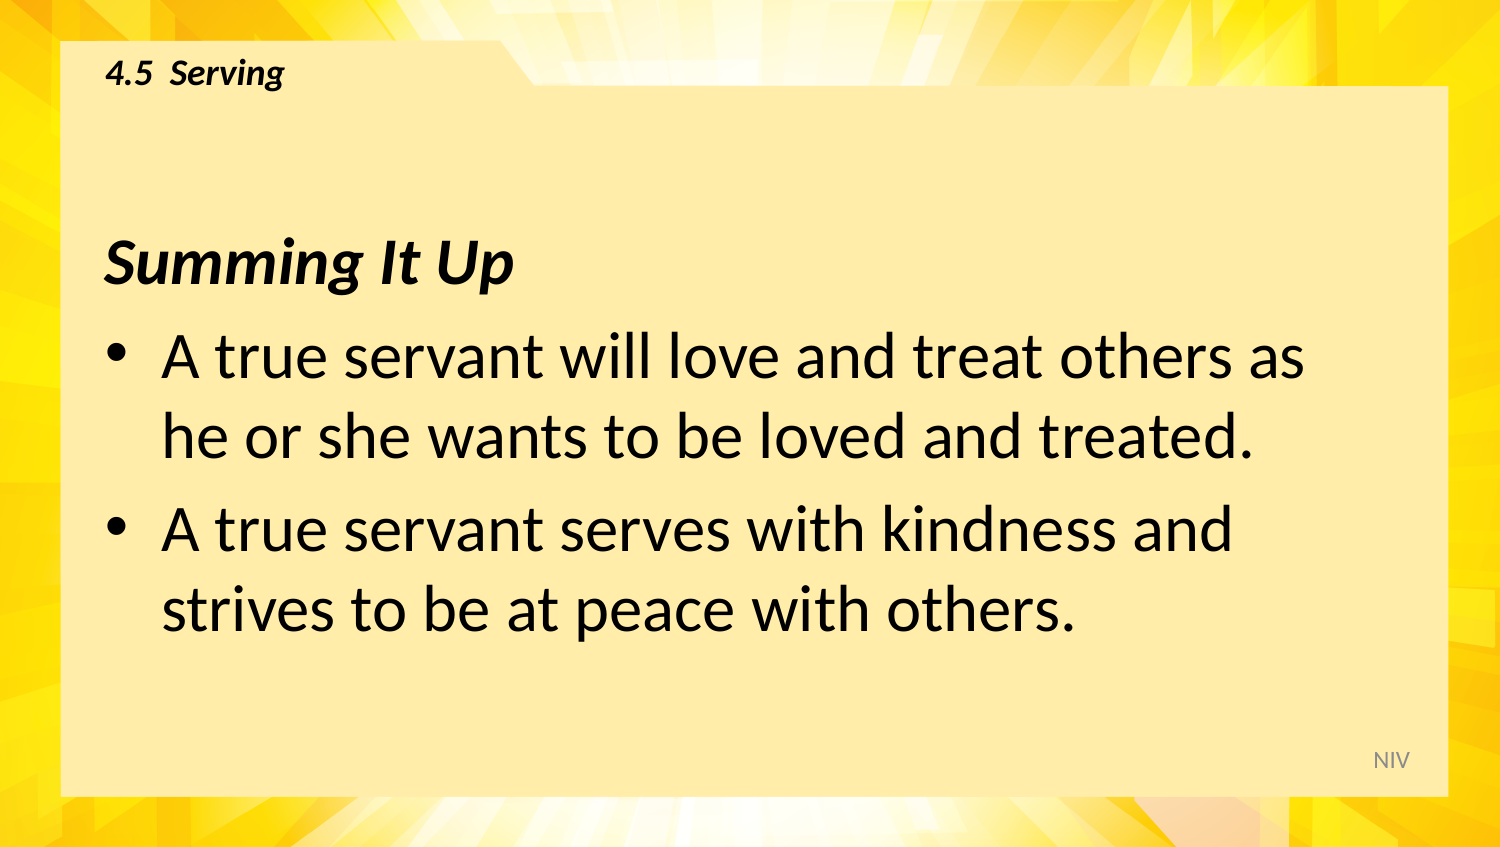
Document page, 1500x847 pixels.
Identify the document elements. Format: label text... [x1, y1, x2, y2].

picture [0, 0, 1500, 847]
list Summing It Up A true servant will love and treat others as he or she wants to be loved and treated. A true servant serves with kindness and strives to be at peace with others. [89, 141, 1403, 722]
title 4.5 Serving [89, 33, 1420, 108]
footer NIV [950, 736, 1425, 782]
